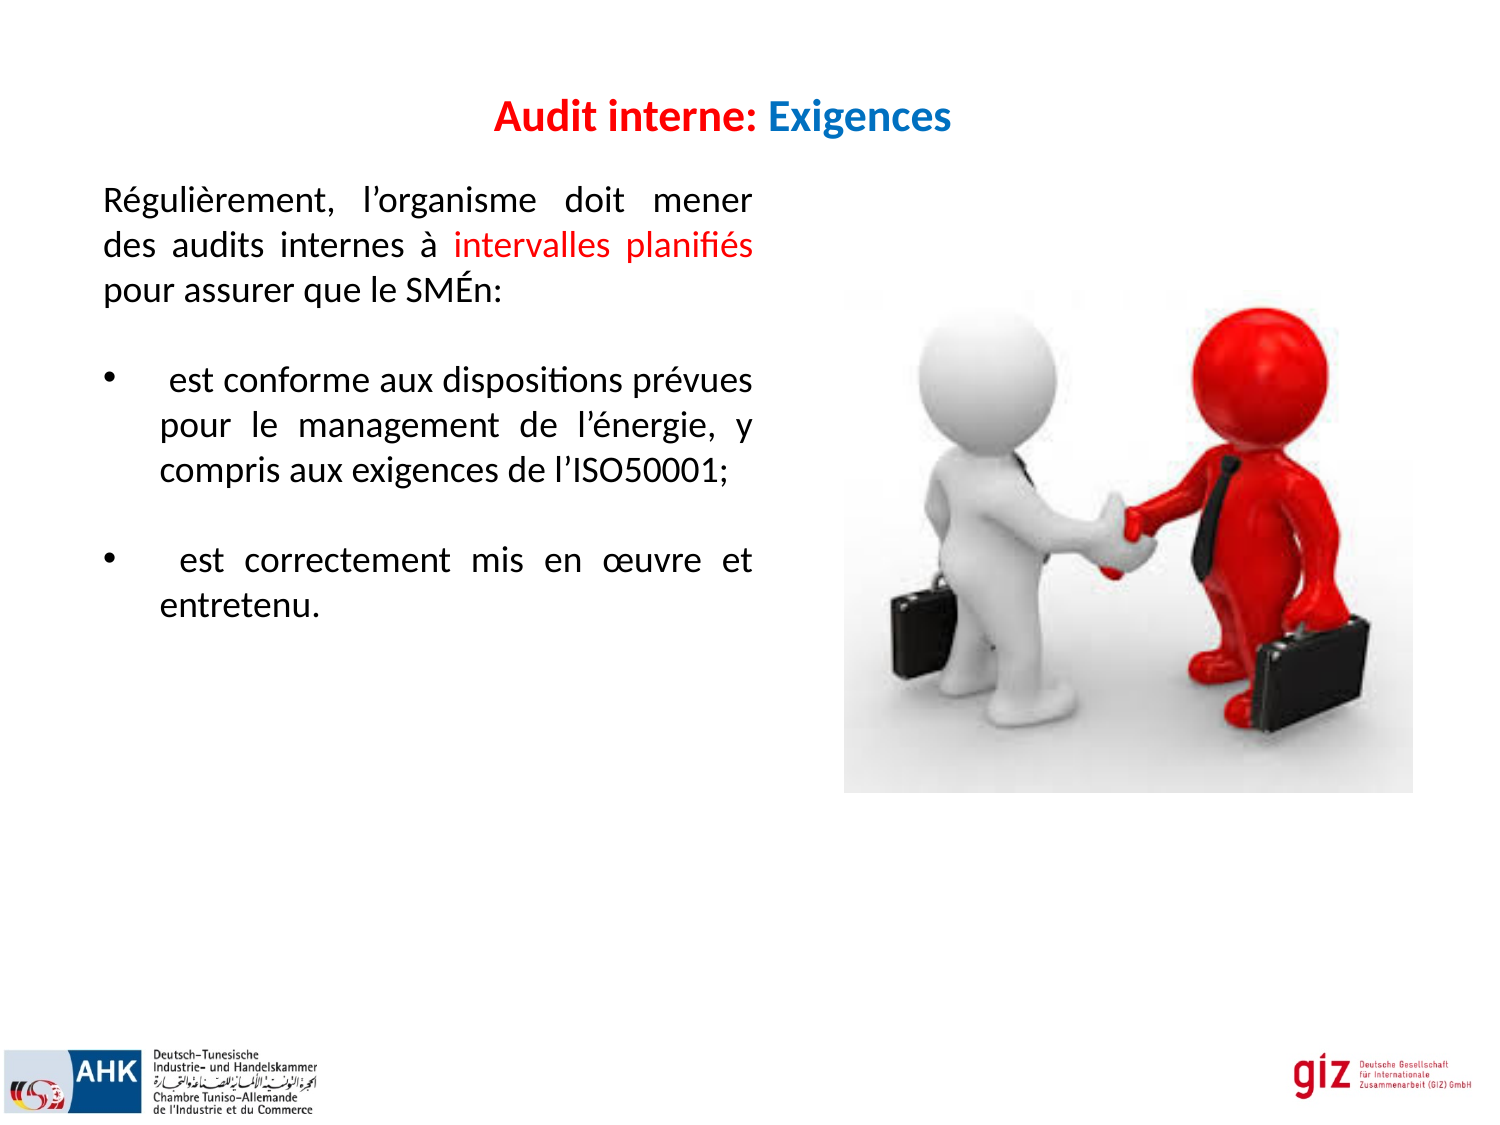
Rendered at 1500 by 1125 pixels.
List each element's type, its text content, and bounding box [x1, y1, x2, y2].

picture [844, 290, 1413, 793]
text_box Régulièrement, l’organisme doit mener des audits internes à intervalles planifiés pour assurer que le SMÉn: est conforme aux dispositions prévues pour le management de l’énergie, y compris aux exigences de l’ISO50001; est correctement mis en œuvre et entretenu. [88, 167, 769, 744]
picture [1275, 1031, 1500, 1125]
picture [3, 1049, 317, 1114]
text_box Audit interne: Exigences [250, 78, 1196, 168]
